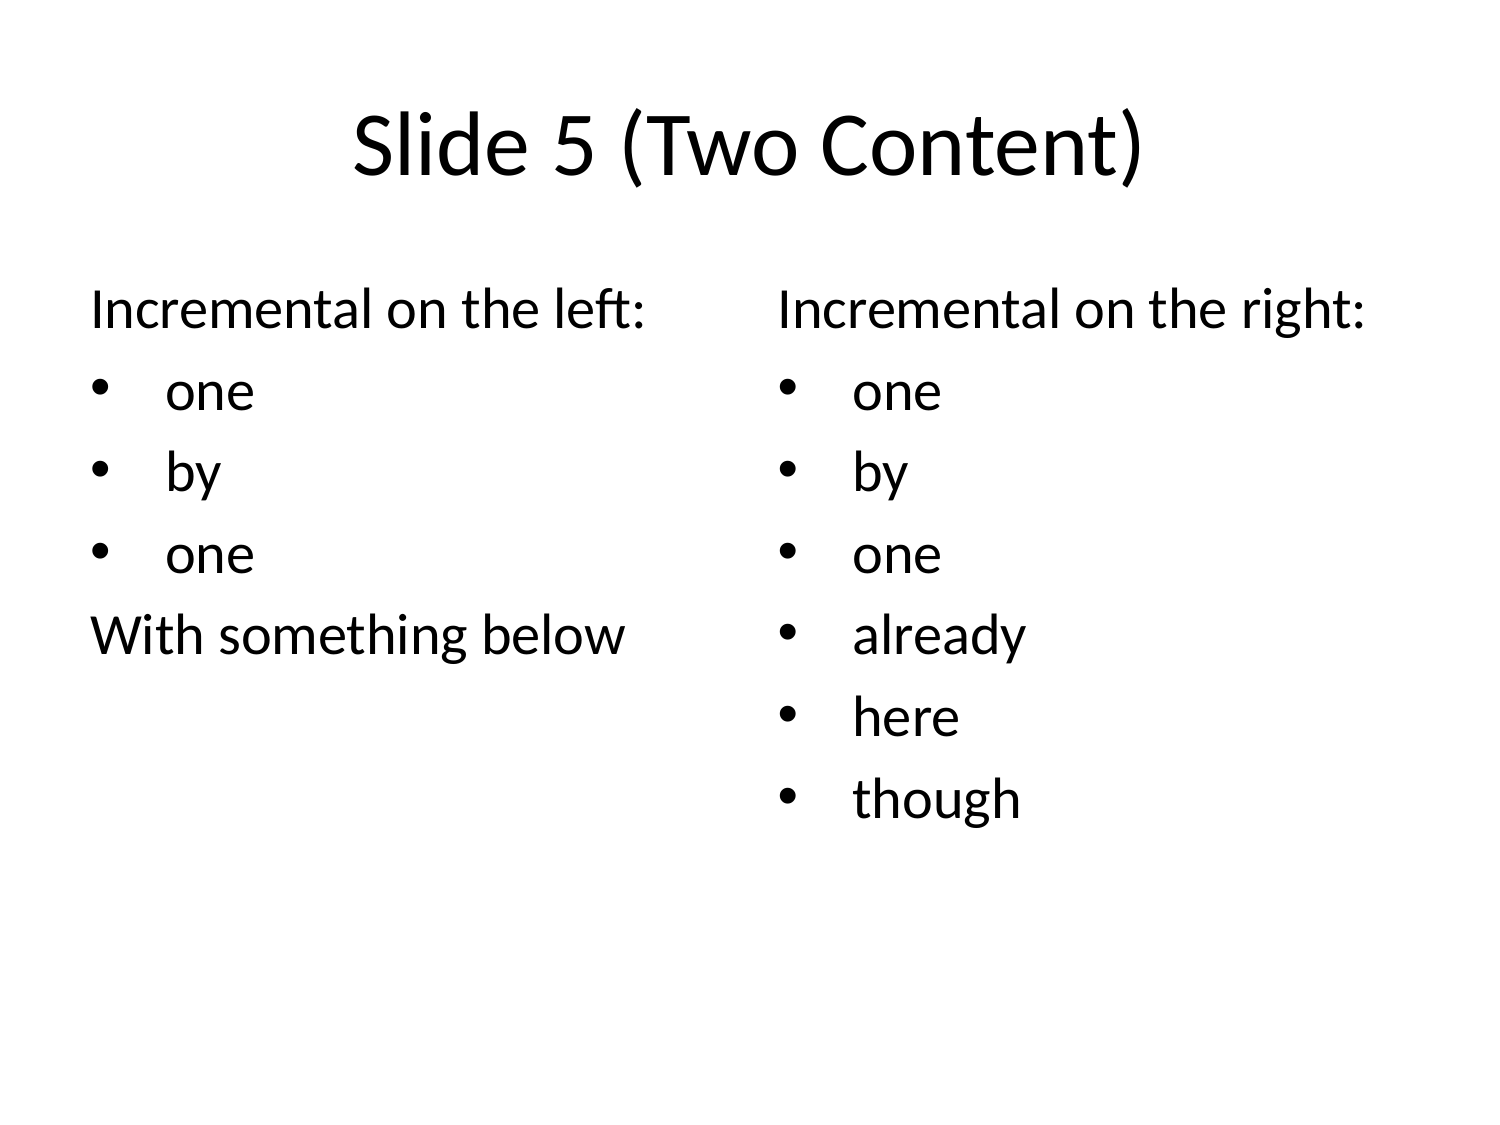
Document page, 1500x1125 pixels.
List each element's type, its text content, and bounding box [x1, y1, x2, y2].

list Incremental on the left: one by one With something below [75, 262, 738, 1005]
title Slide 5 (Two Content) [75, 45, 1425, 233]
list Incremental on the right: one by one already here though [762, 262, 1425, 1005]
